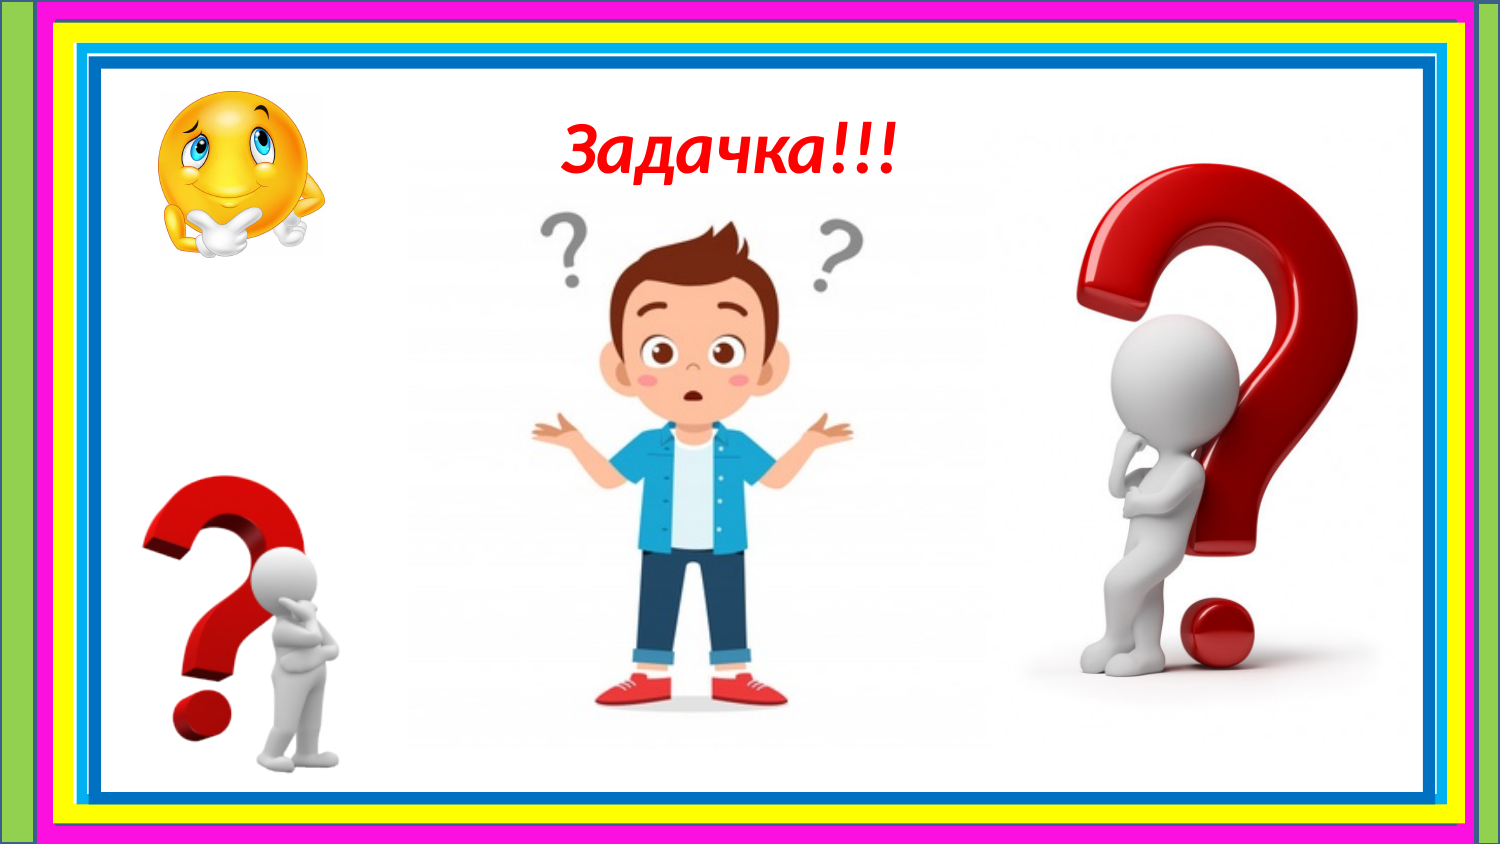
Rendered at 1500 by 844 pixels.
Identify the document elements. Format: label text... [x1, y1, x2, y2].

picture [157, 90, 325, 258]
picture [123, 468, 359, 782]
text_box Задачка!!! [545, 91, 916, 160]
picture [407, 125, 1409, 750]
